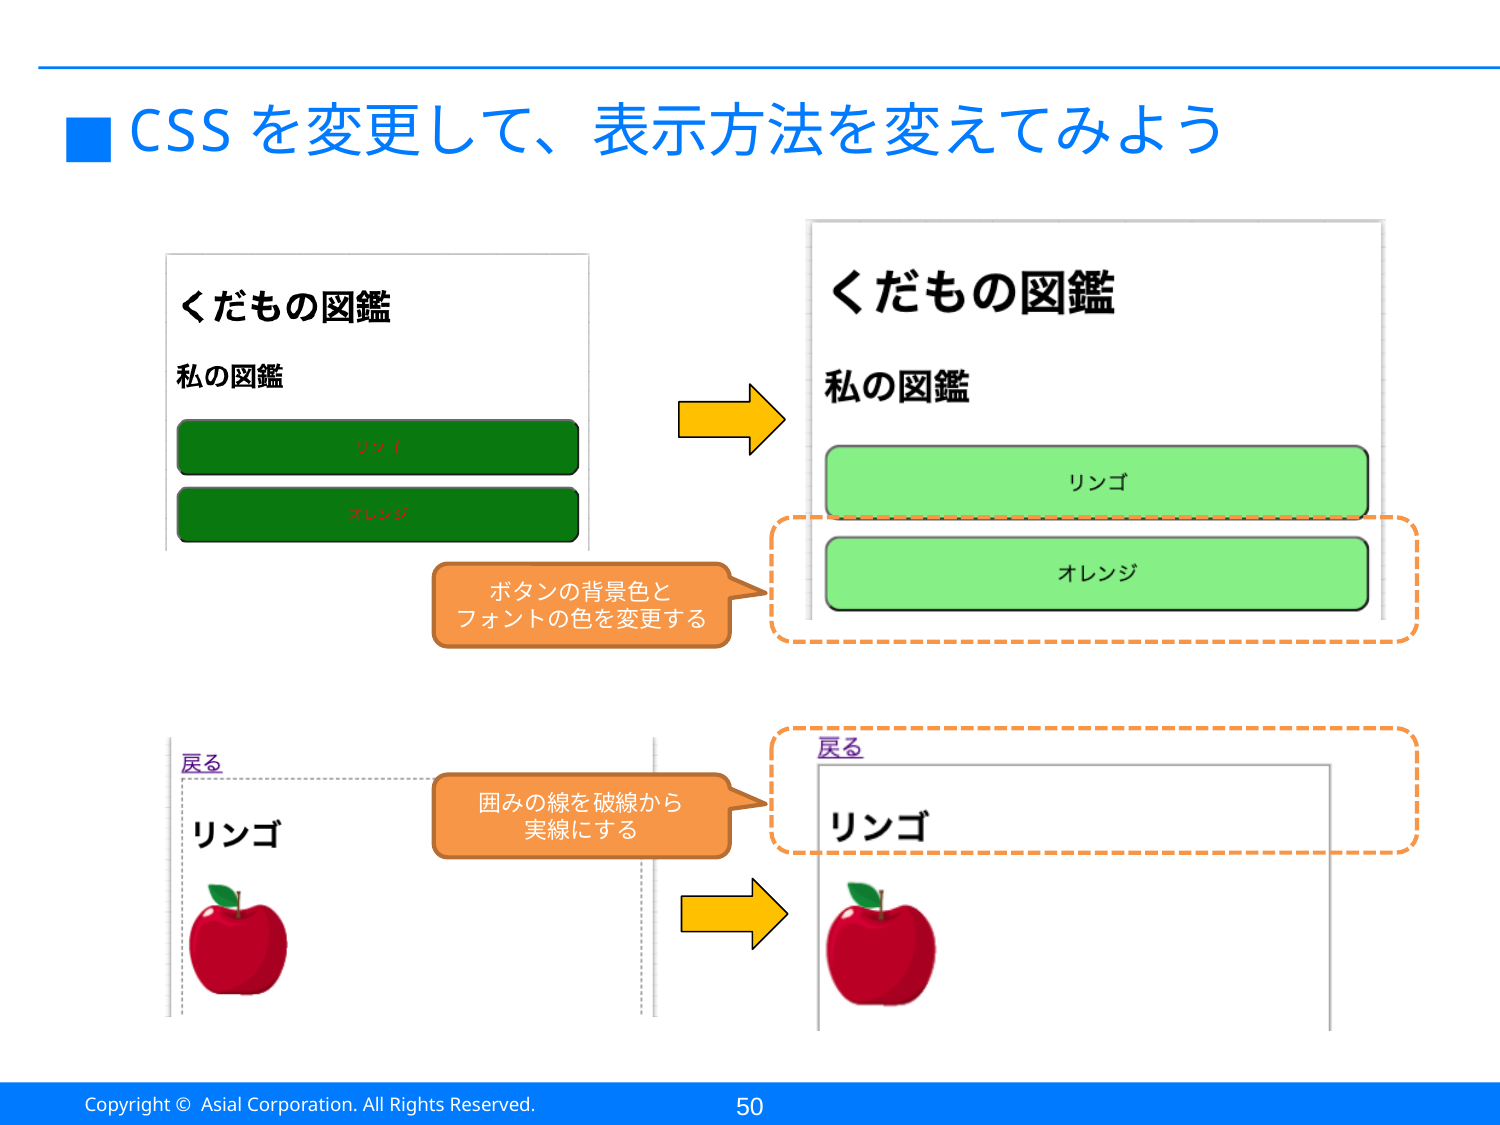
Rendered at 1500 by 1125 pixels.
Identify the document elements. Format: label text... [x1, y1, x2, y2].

picture [811, 723, 1341, 1031]
text_box ボタンの背景色と フォントの色を変更する [431, 561, 768, 649]
text_box [769, 726, 806, 855]
list CSSを変更して、表示方法を変えてみよう [38, 72, 1459, 976]
picture [164, 736, 659, 1017]
picture [164, 252, 590, 552]
text_box [769, 515, 1420, 644]
picture [804, 218, 1386, 621]
text_box [1346, 726, 1420, 855]
slide_number 50 [581, 1075, 919, 1125]
text_box [681, 878, 788, 950]
text_box [678, 384, 786, 455]
text_box 囲みの線を破線から 実線にする [663, 772, 768, 860]
